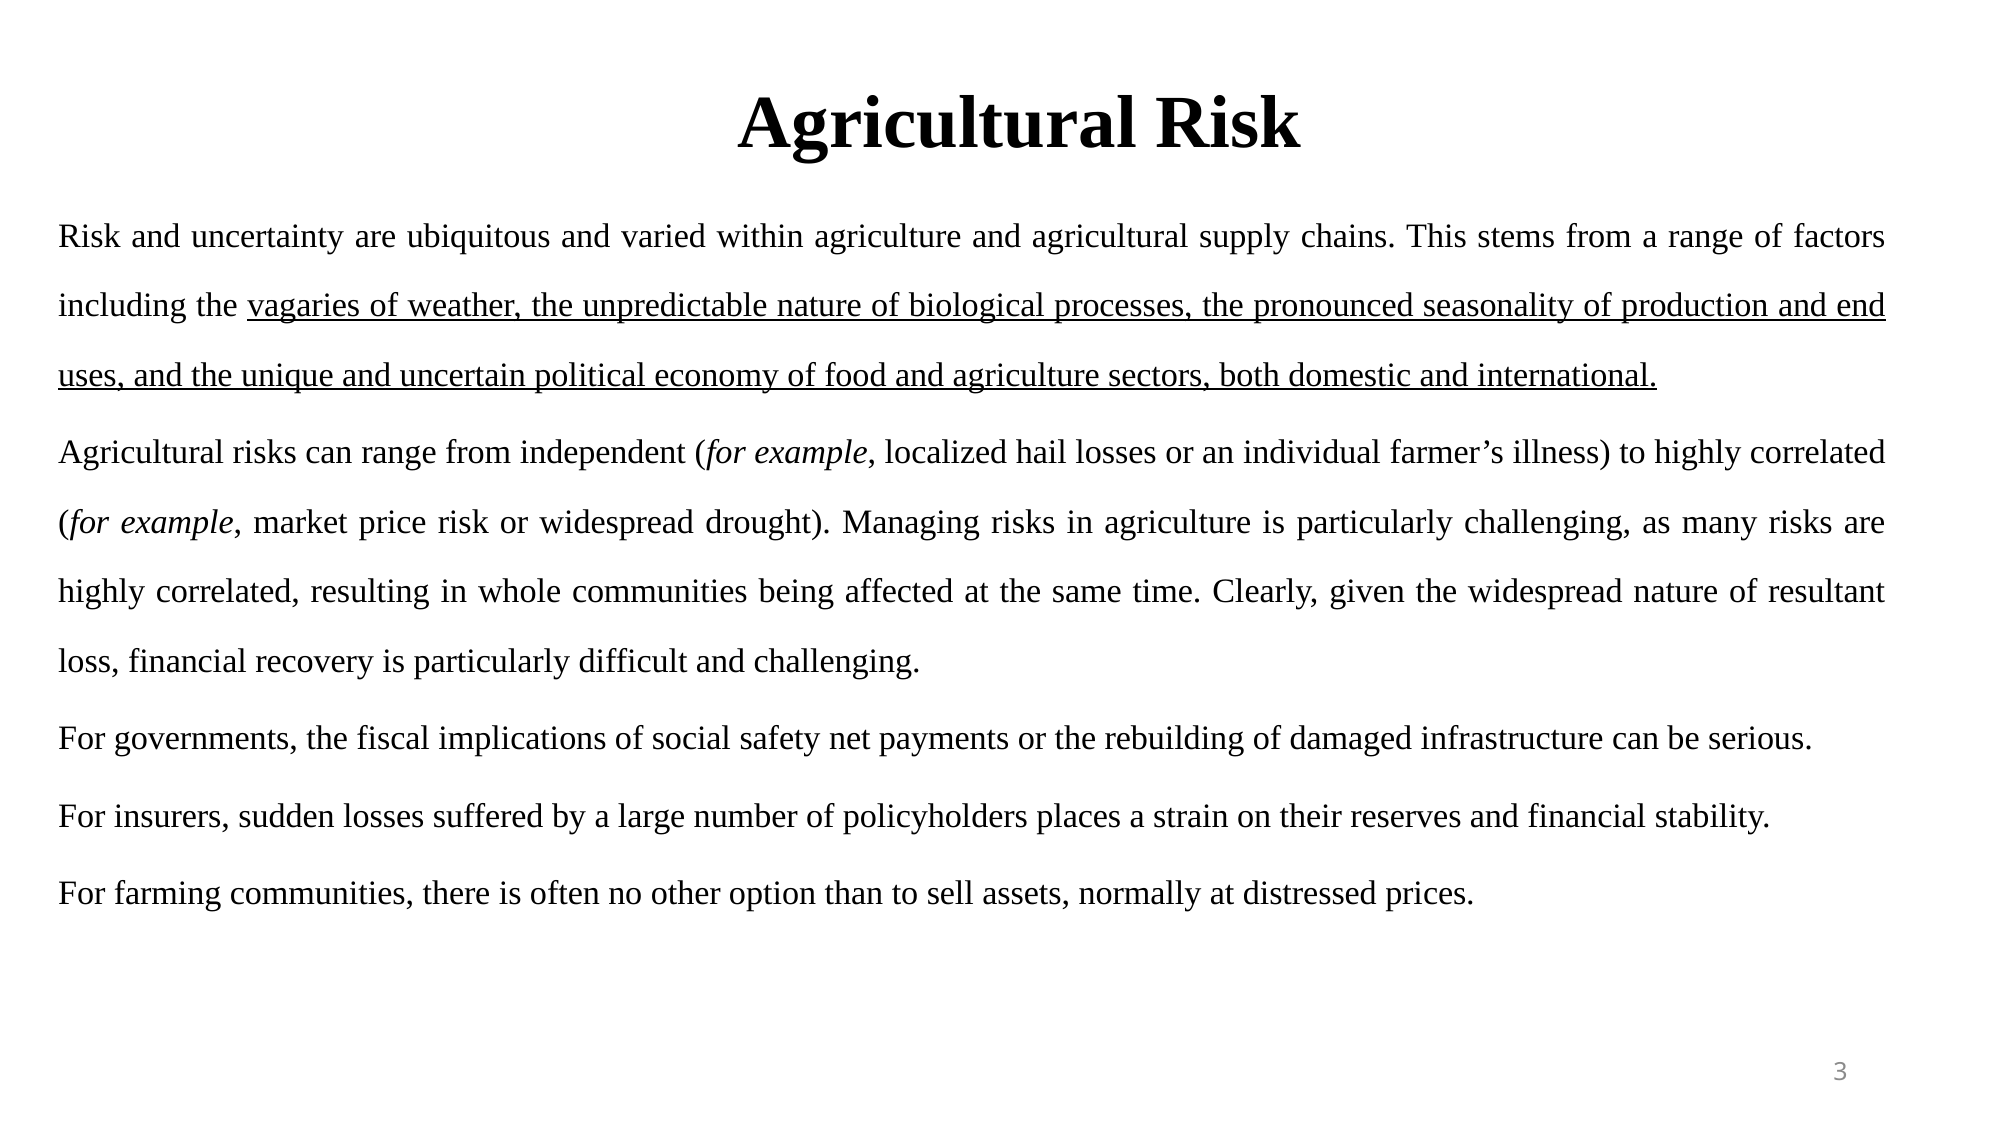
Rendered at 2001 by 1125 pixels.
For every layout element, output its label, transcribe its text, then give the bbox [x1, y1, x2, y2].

list Risk and uncertainty are ubiquitous and varied within agriculture and agricultural supply chains. This stems from a range of factors including the vagaries of weather, the unpredictable nature of biological processes, the pronounced seasonality of production and end uses, and the unique and uncertain political economy of food and agriculture sectors, both domestic and international. Agricultural risks can range from independent (for example, localized hail losses or an individual farmer’s illness) to highly correlated (for example, market price risk or widespread drought). Managing risks in agriculture is particularly challenging, as many risks are highly correlated, resulting in whole communities being affected at the same time. Clearly, given the widespread nature of resultant loss, financial recovery is particularly difficult and challenging. For governments, the fiscal implications of social safety net payments or the rebuilding of damaged infrastructure can be serious. For insurers, sudden losses suffered by a large number of policyholders places a strain on their reserves and financial stability. For farming communities, there is often no other option than to sell assets, normally at distressed prices. [43, 177, 1901, 1056]
title Agricultural Risk [119, 69, 1920, 178]
slide_number 3 [1412, 1042, 1863, 1103]
